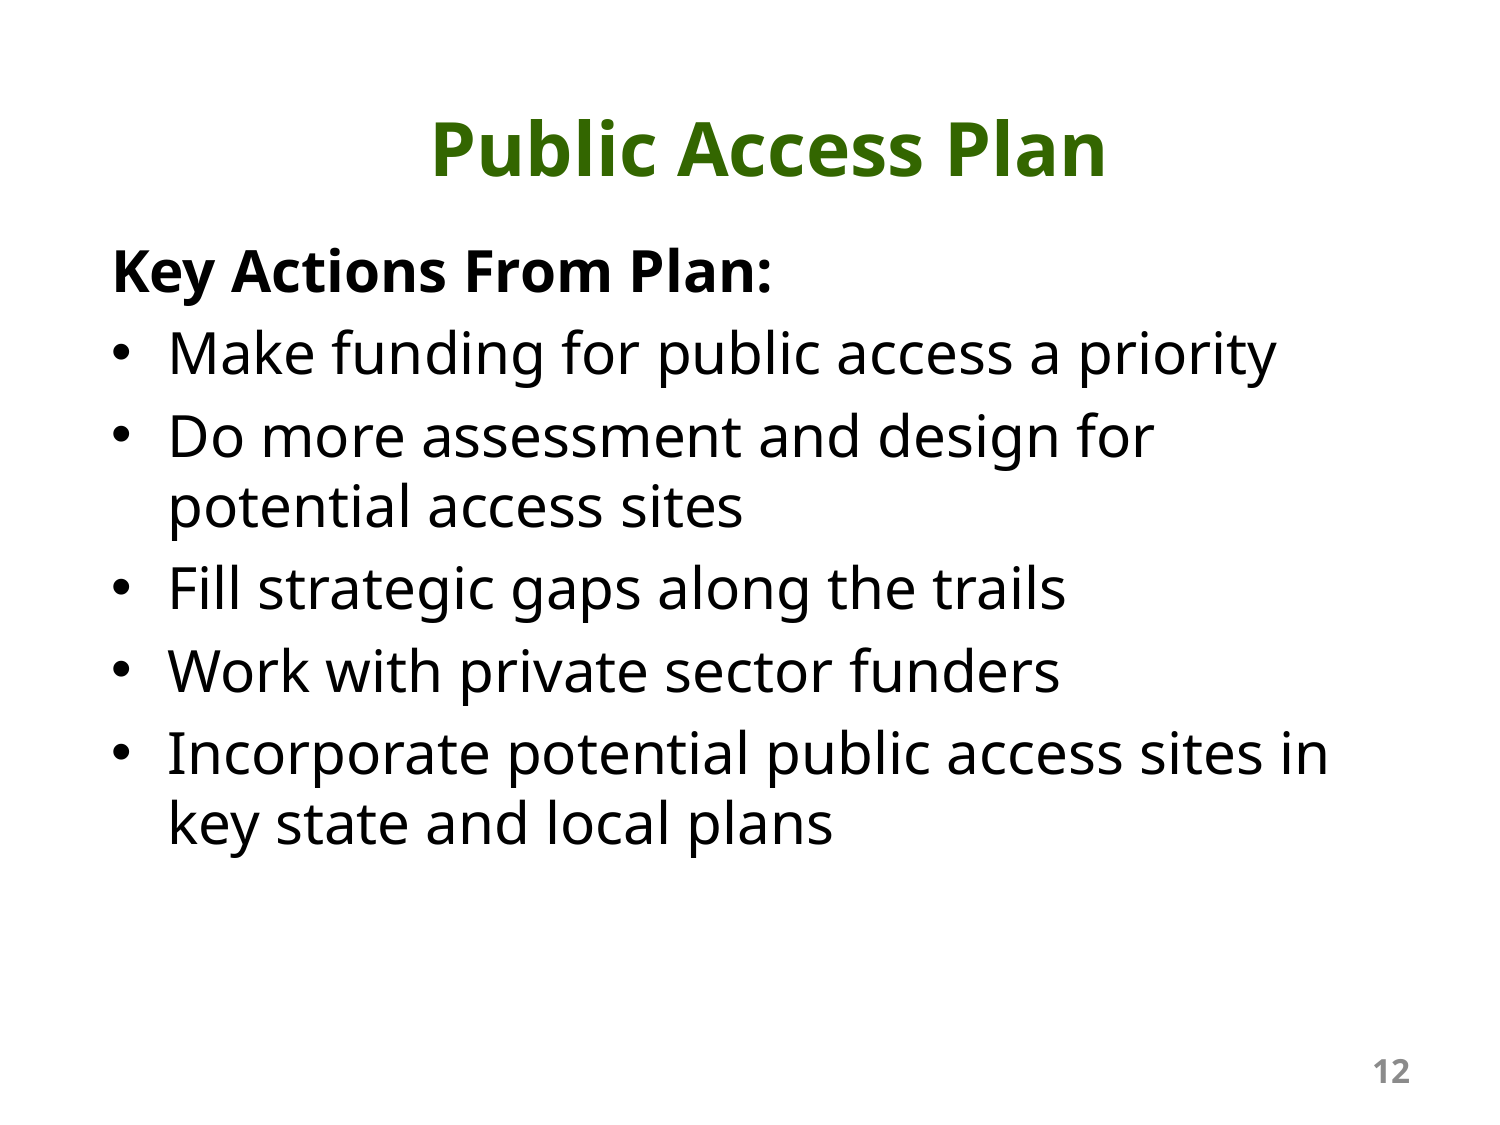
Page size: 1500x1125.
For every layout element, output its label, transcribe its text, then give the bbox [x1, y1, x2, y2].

text_box 12 [1074, 1042, 1425, 1103]
text_box Public Access Plan [192, 94, 1347, 200]
text_box Key Actions From Plan: Make funding for public access a priority Do more assessment and design for potential access sites Fill strategic gaps along the trails Work with private sector funders Incorporate potential public access sites in key state and local plans [96, 226, 1428, 864]
